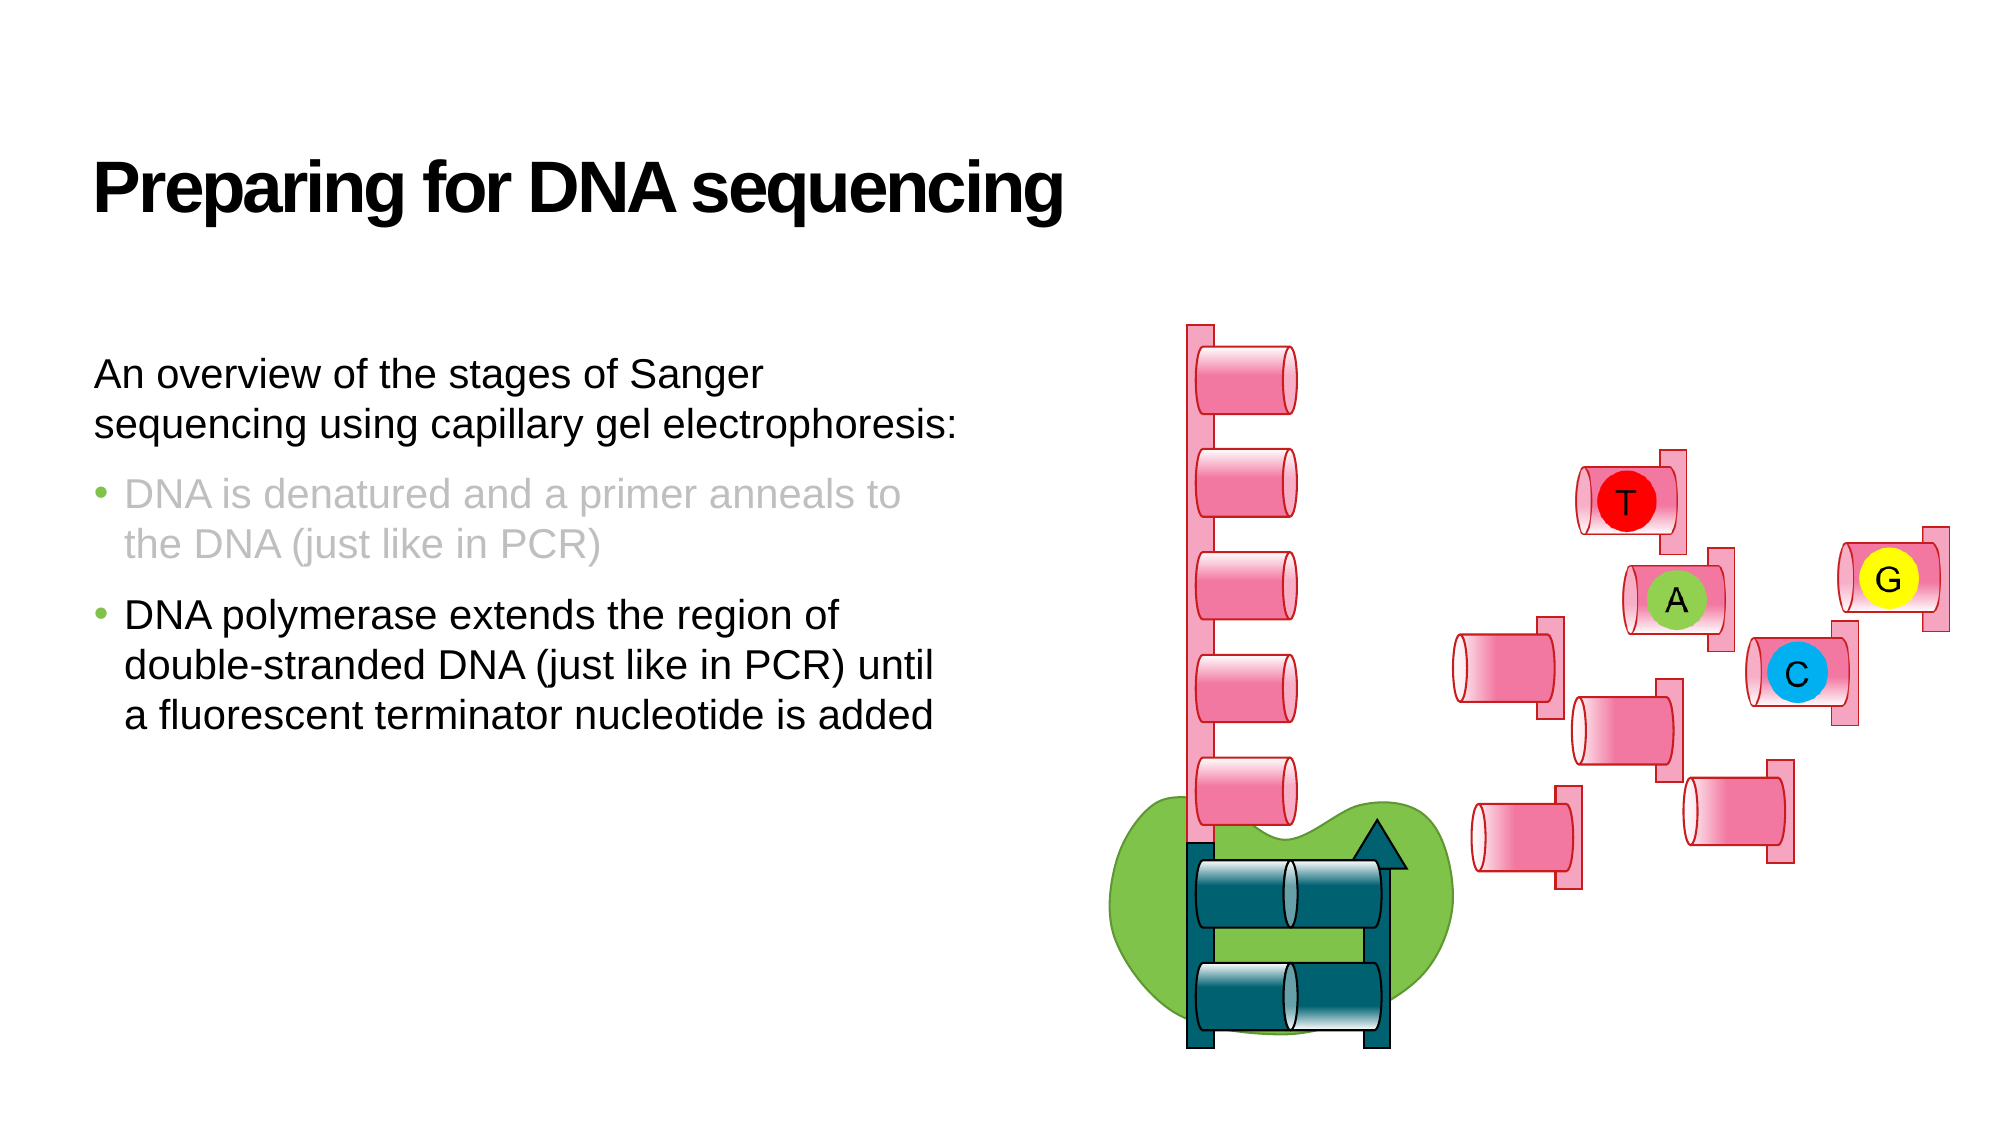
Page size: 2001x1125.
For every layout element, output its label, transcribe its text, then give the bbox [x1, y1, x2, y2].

text_box [1108, 796, 1186, 1020]
text_box [1329, 801, 1454, 990]
text_box An overview of the stages of Sanger sequencing using capillary gel electrophoresis: DNA is denatured and a primer anneals to the DNA (just like in PCR) DNA polymerase extends the region of double-stranded DNA (just like in PCR) until a fluorescent terminator nucleotide is added [78, 331, 984, 1080]
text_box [1575, 675, 1679, 787]
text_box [1283, 819, 1407, 1048]
title Preparing for DNA sequencing [77, 156, 1922, 313]
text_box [1186, 324, 1297, 842]
picture [1745, 526, 1950, 726]
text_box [1475, 782, 1579, 893]
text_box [1186, 842, 1283, 1048]
picture [1575, 449, 1735, 653]
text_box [1687, 756, 1791, 867]
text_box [1456, 612, 1560, 724]
